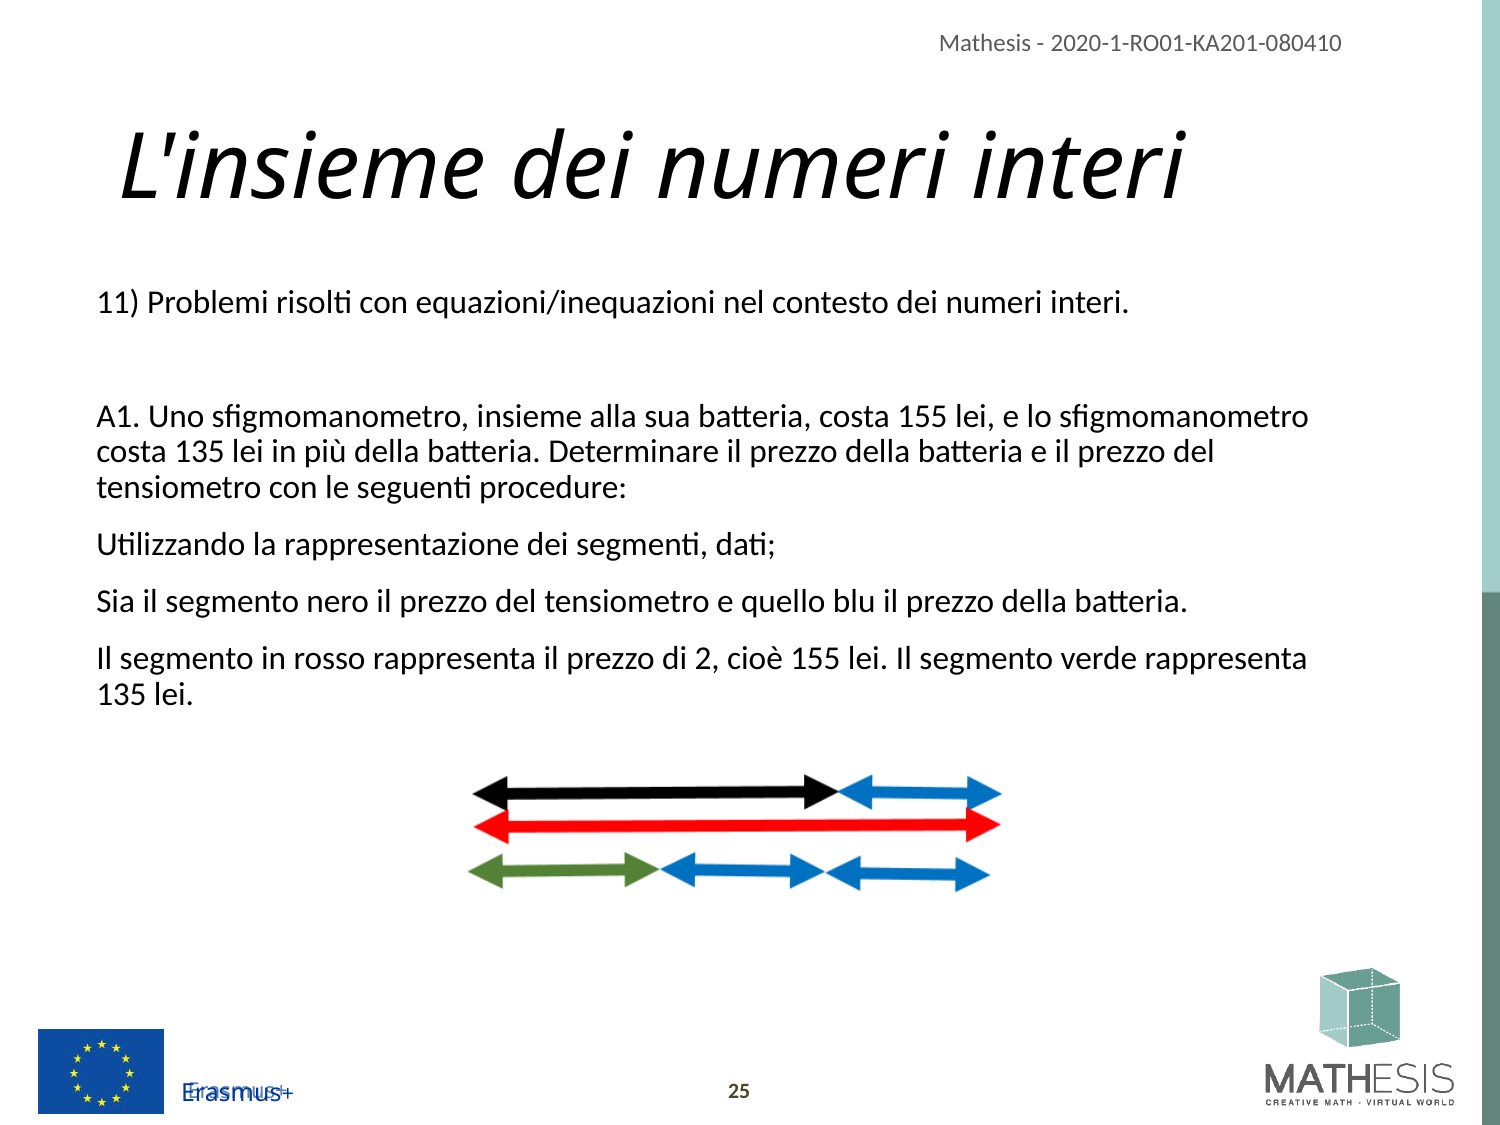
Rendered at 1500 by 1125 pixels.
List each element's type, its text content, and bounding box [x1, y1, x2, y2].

title L'insieme dei numeri interi [103, 59, 1397, 278]
picture [38, 1029, 164, 1114]
picture [457, 767, 1020, 895]
list 11) Problemi risolti con equazioni/inequazioni nel contesto dei numeri interi. A1. Uno sfigmomanometro, insieme alla sua batteria, costa 155 lei, e lo sfigmomanometro costa 135 lei in più della batteria. Determinare il prezzo della batteria e il prezzo del tensiometro con le seguenti procedure: Utilizzando la rappresentazione dei segmenti, dati; Sia il segmento nero il prezzo del tensiometro e quello blu il prezzo della batteria. Il segmento in rosso rappresenta il prezzo di 2, cioè 155 lei. Il segmento verde rappresenta 135 lei. [81, 277, 1340, 755]
